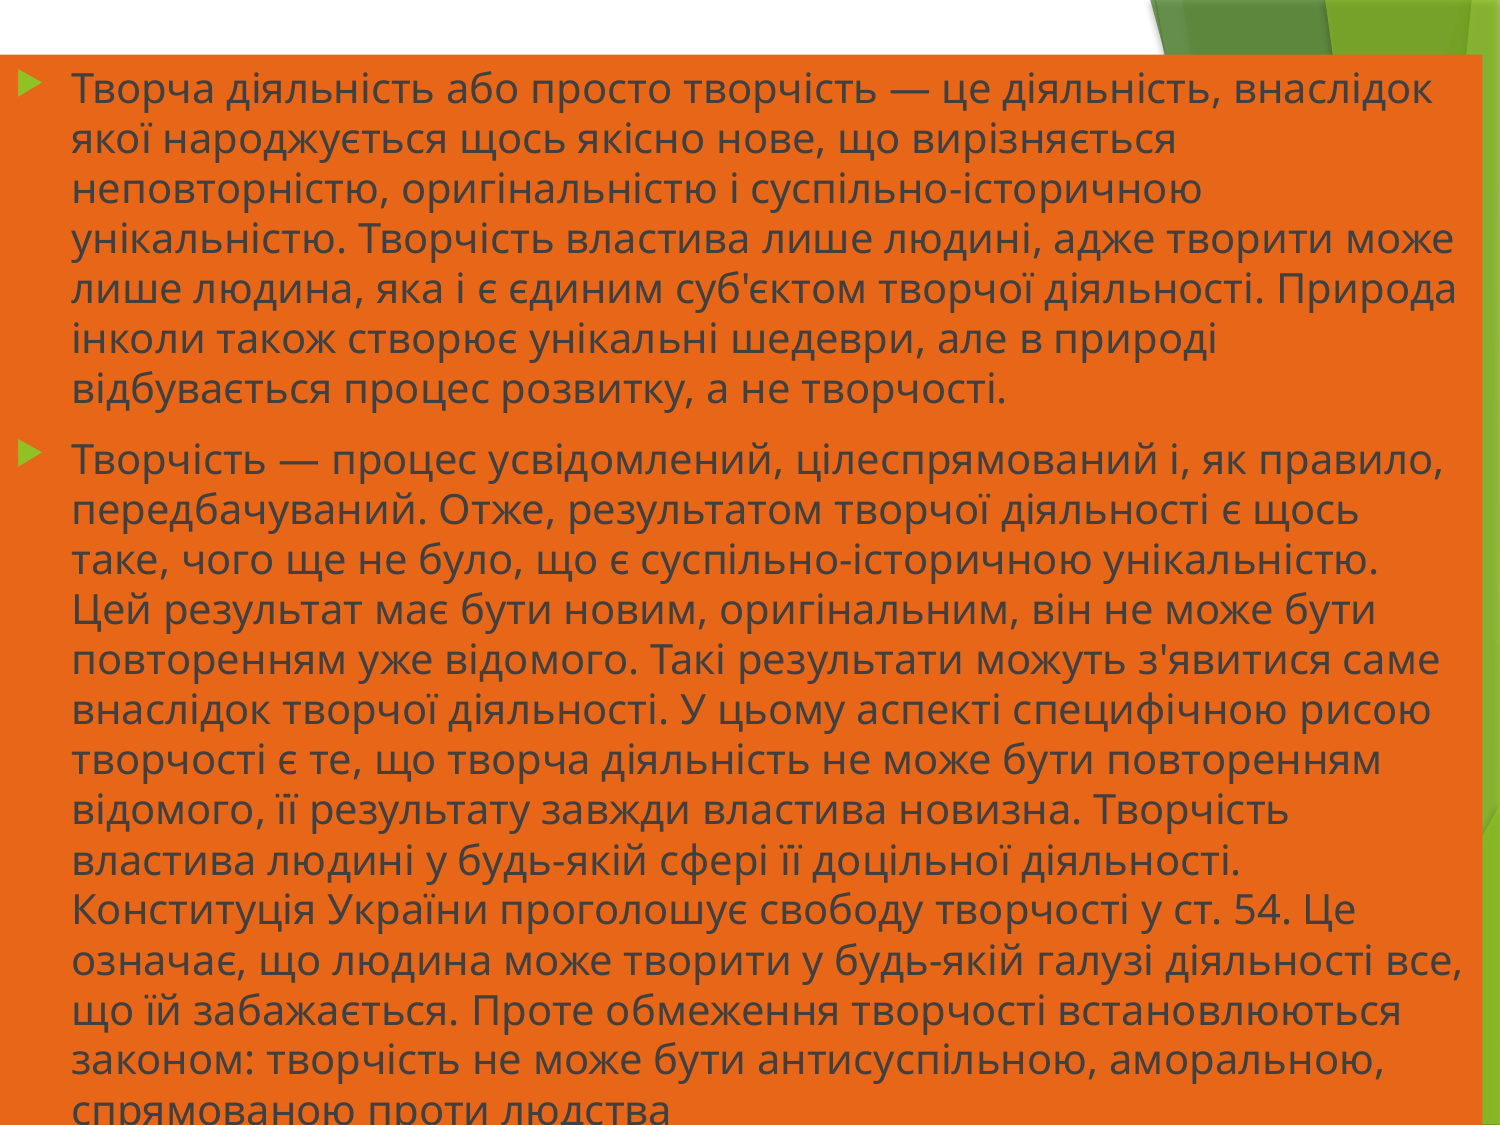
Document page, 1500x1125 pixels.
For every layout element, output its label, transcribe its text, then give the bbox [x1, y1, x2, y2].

list Творча діяльність або просто творчість — це діяльність, внаслідок якої народжується щось якісно нове, що вирізняється неповторністю, оригінальністю і суспільно-історичною унікальністю. Творчість властива лише людині, адже творити може лише людина, яка і є єдиним суб'єктом творчої діяльності. Природа інколи також створює унікальні шедеври, але в природі відбувається процес розвитку, а не творчості. Творчість — процес усвідомлений, цілеспрямований і, як правило, передбачуваний. Отже, результатом творчої діяльності є щось таке, чого ще не було, що є суспільно-історичною унікальністю. Цей результат має бути новим, оригінальним, він не може бути повторенням уже відомого. Такі результати можуть з'явитися саме внаслідок творчої діяльності. У цьому аспекті специфічною рисою творчості є те, що творча діяльність не може бути повторенням відомого, її результату завжди властива новизна. Творчість властива людині у будь-якій сфері її доцільної діяльності. Конституція України проголошує свободу творчості у ст. 54. Це означає, що людина може творити у будь-якій галузі діяльності все, що їй забажається. Проте обмеження творчості встановлюються законом: творчість не може бути антисуспільною, аморальною, спрямованою проти людства [0, 54, 1483, 1125]
